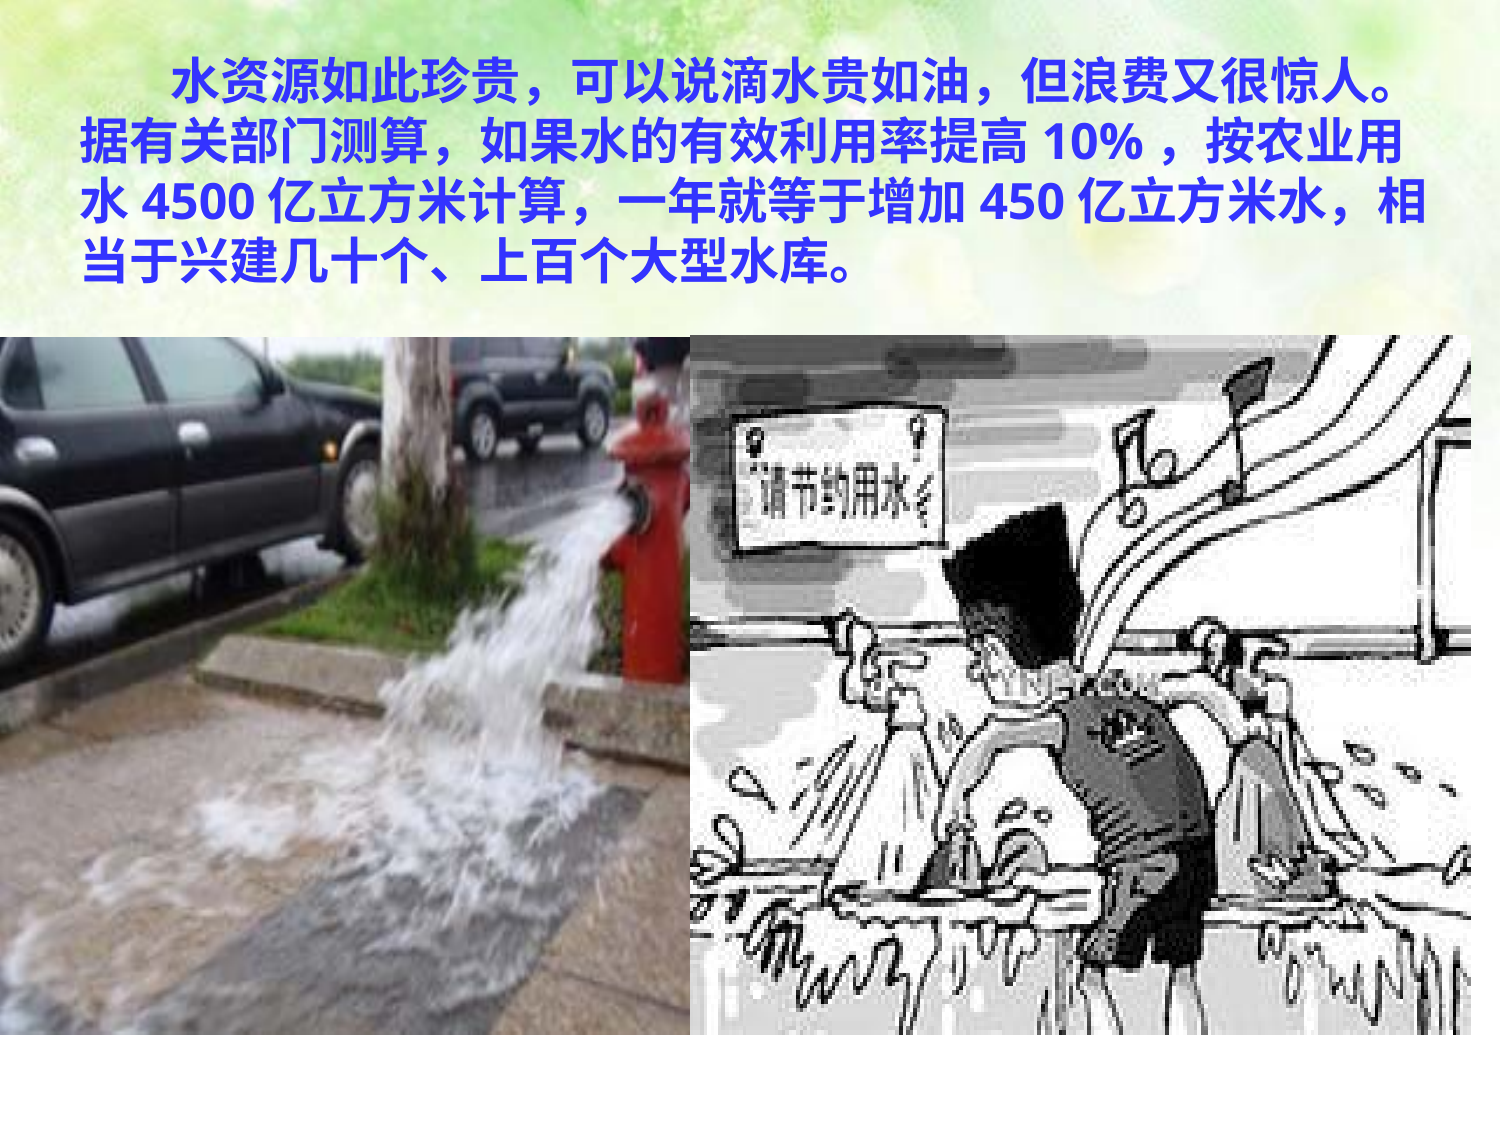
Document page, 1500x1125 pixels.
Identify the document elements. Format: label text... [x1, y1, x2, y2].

picture [0, 0, 1500, 1125]
text_box 水资源如此珍贵，可以说滴水贵如油，但浪费又很惊人。据有关部门测算，如果水的有效利用率提高10%，按农业用水4500亿立方米计算，一年就等于增加450亿立方米水，相当于兴建几十个、上百个大型水库。 [64, 42, 1463, 336]
